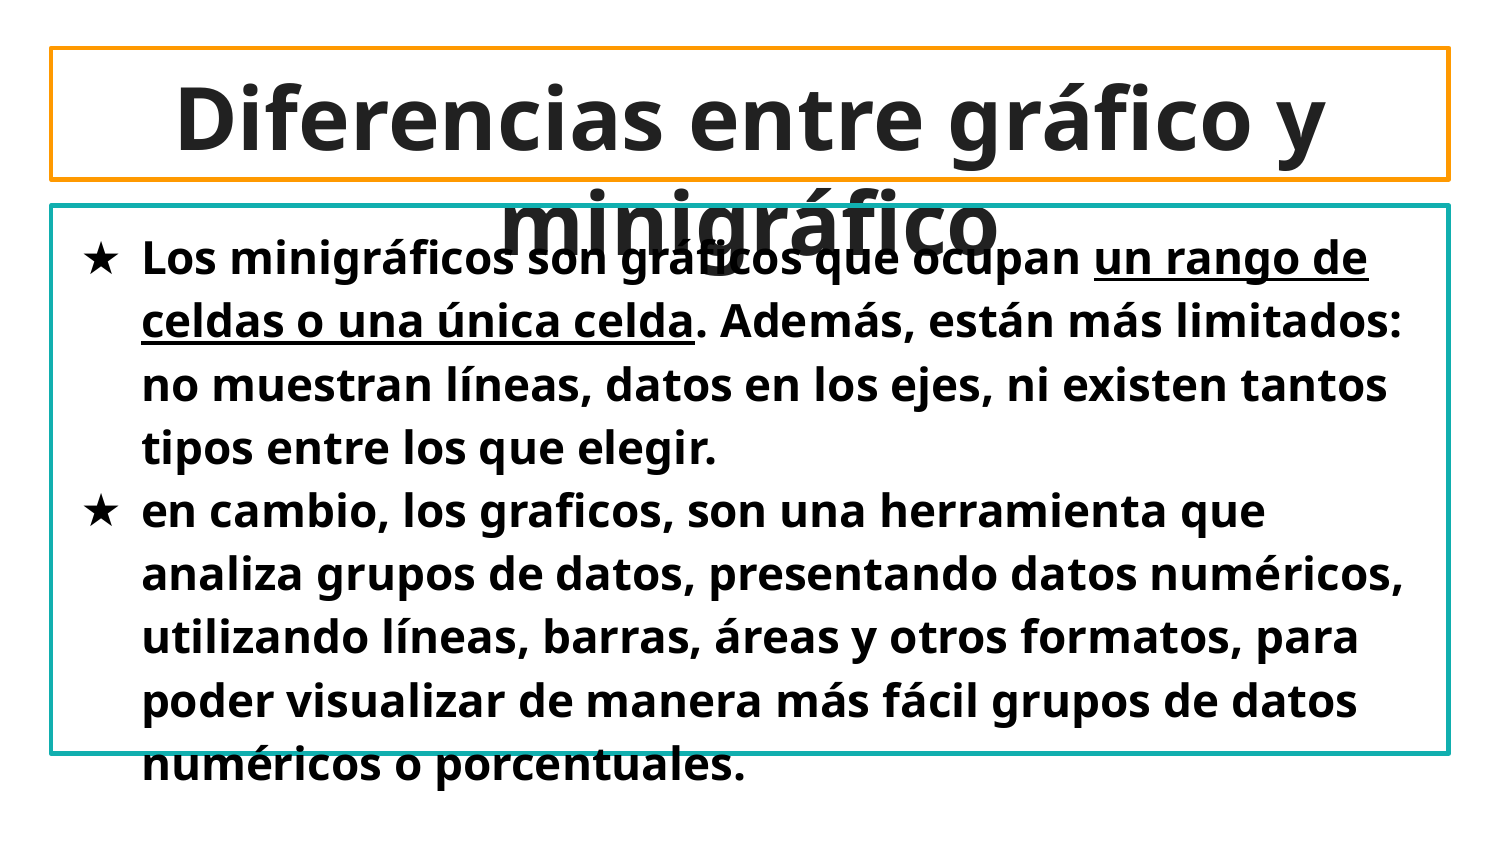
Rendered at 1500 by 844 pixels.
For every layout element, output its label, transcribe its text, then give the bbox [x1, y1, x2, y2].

title Diferencias entre gráfico y minigráfico [51, 48, 1449, 180]
list Los minigráficos son gráficos que ocupan un rango de celdas o una única celda. Además, están más limitados: no muestran líneas, datos en los ejes, ni existen tantos tipos entre los que elegir. en cambio, los graficos, son una herramienta que analiza grupos de datos, presentando datos numéricos, utilizando líneas, barras, áreas y otros formatos, para poder visualizar de manera más fácil grupos de datos numéricos o porcentuales. [51, 205, 1449, 754]
